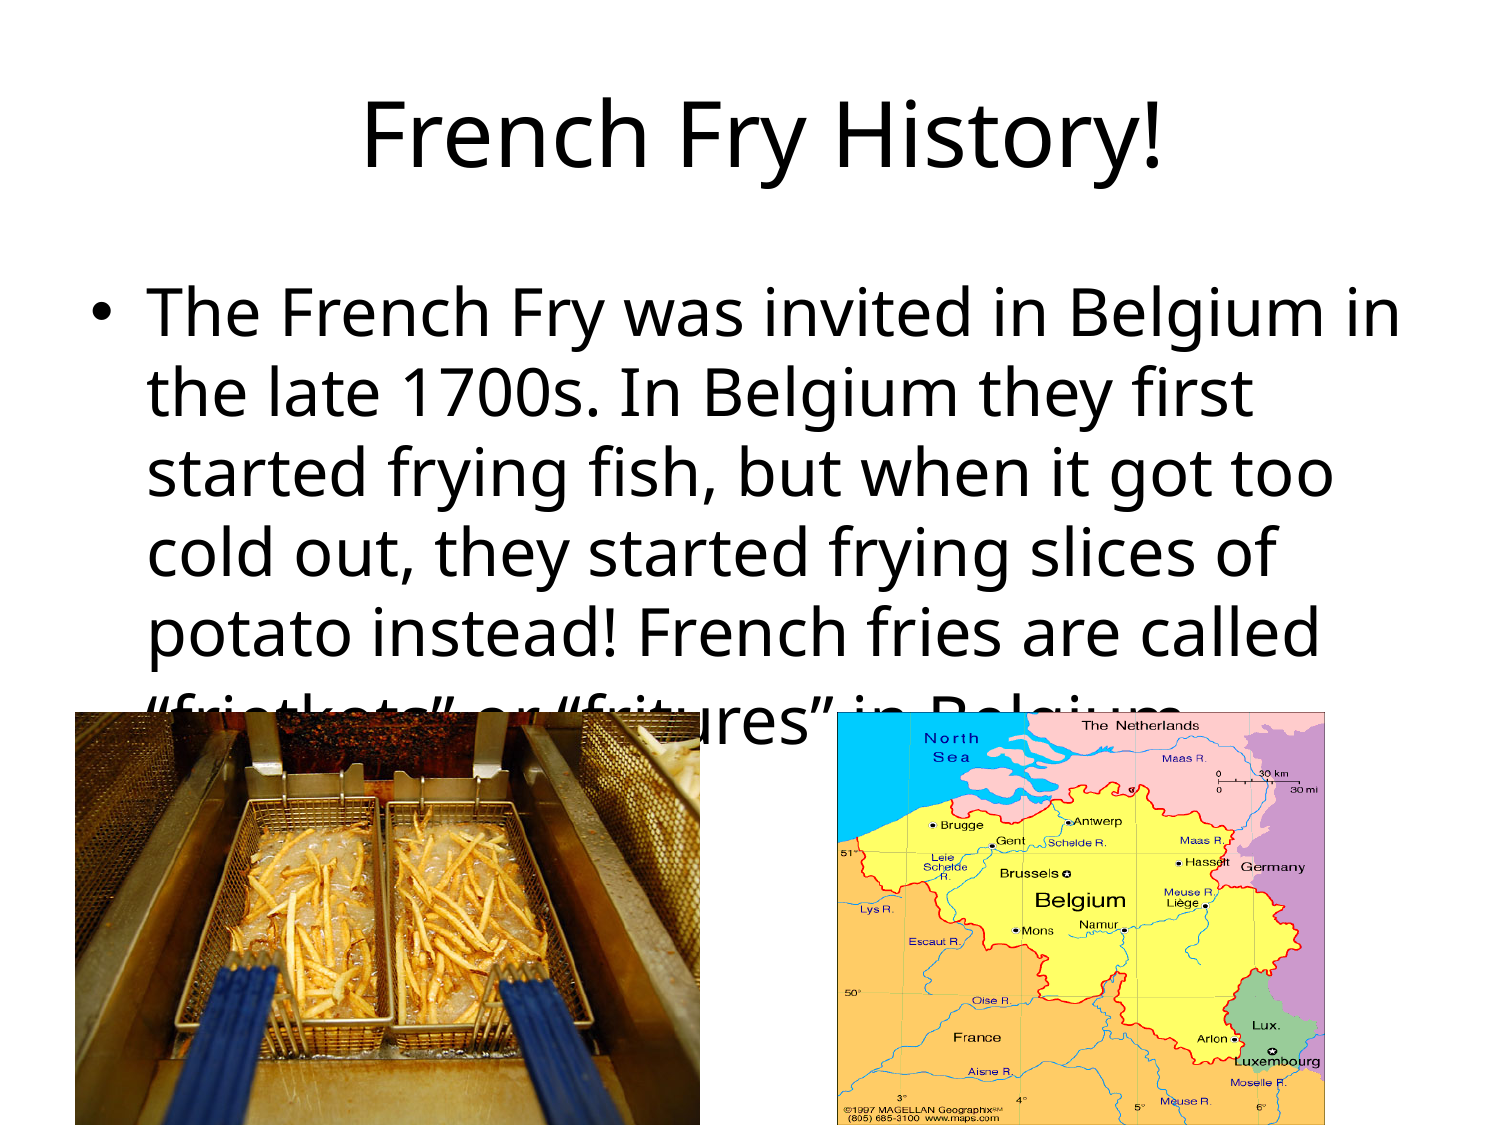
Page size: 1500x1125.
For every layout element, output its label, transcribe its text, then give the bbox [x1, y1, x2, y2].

picture [988, 748, 1034, 765]
picture [1009, 735, 1064, 760]
picture [837, 712, 1326, 1125]
list The French Fry was invited in Belgium in the late 1700s. In Belgium they first started frying fish, but when it got too cold out, they started frying slices of potato instead! French fries are called “frietkots” or “fritures” in Belgium. [74, 262, 1426, 1006]
picture [74, 712, 701, 1125]
title French Fry History! [87, 37, 1438, 226]
